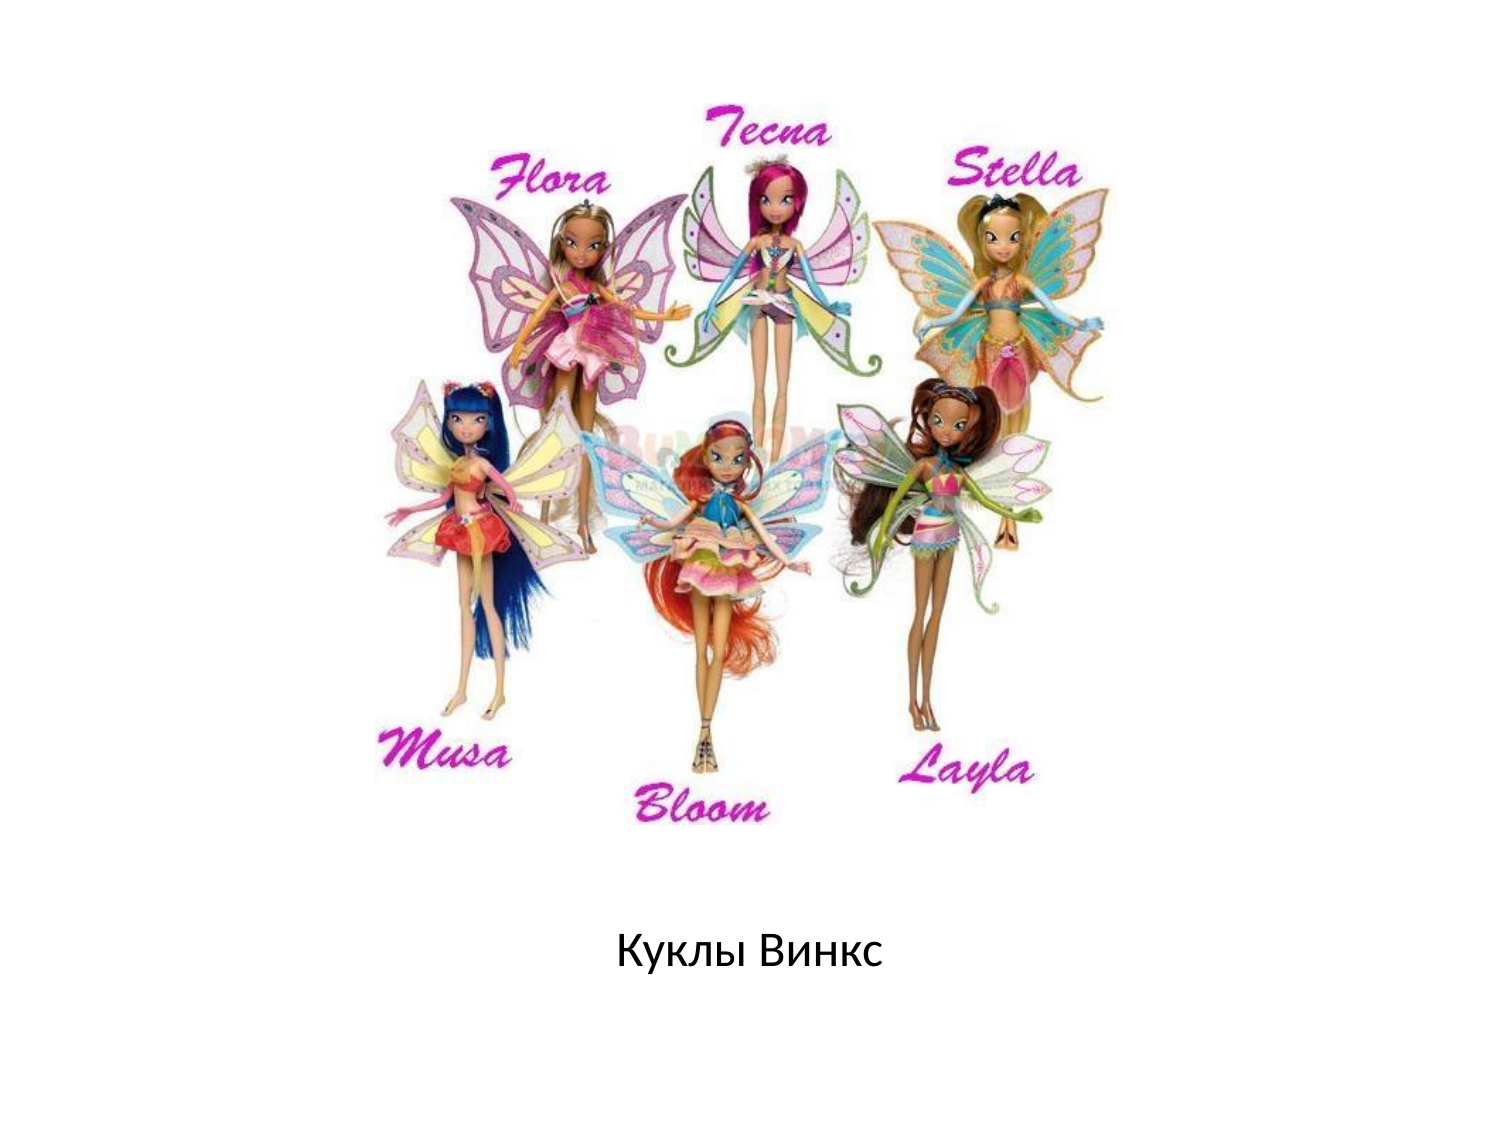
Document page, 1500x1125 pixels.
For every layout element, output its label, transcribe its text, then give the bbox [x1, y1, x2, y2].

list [374, 81, 1118, 825]
title Куклы Винкс [75, 45, 1425, 1079]
